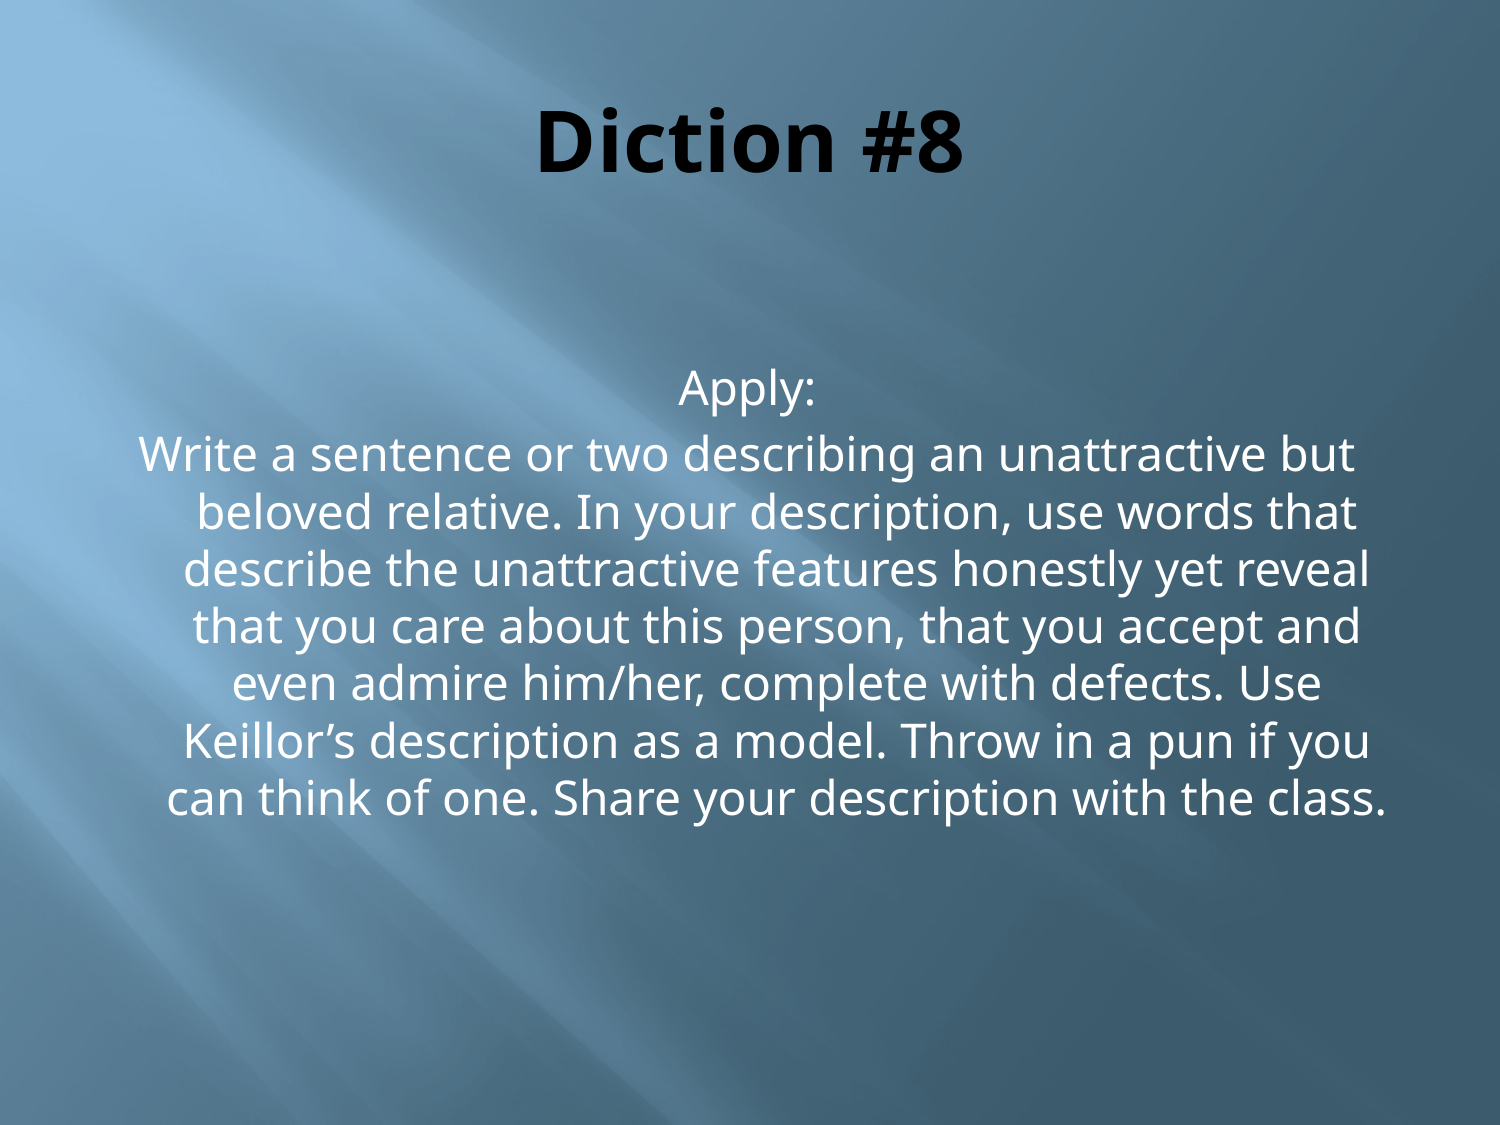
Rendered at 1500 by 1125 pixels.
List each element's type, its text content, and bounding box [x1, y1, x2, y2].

list Apply: Write a sentence or two describing an unattractive but beloved relative. In your description, use words that describe the unattractive features honestly yet reveal that you care about this person, that you accept and even admire him/her, complete with defects. Use Keillor’s description as a model. Throw in a pun if you can think of one. Share your description with the class. [62, 350, 1413, 875]
title Diction #8 [75, 45, 1425, 233]
